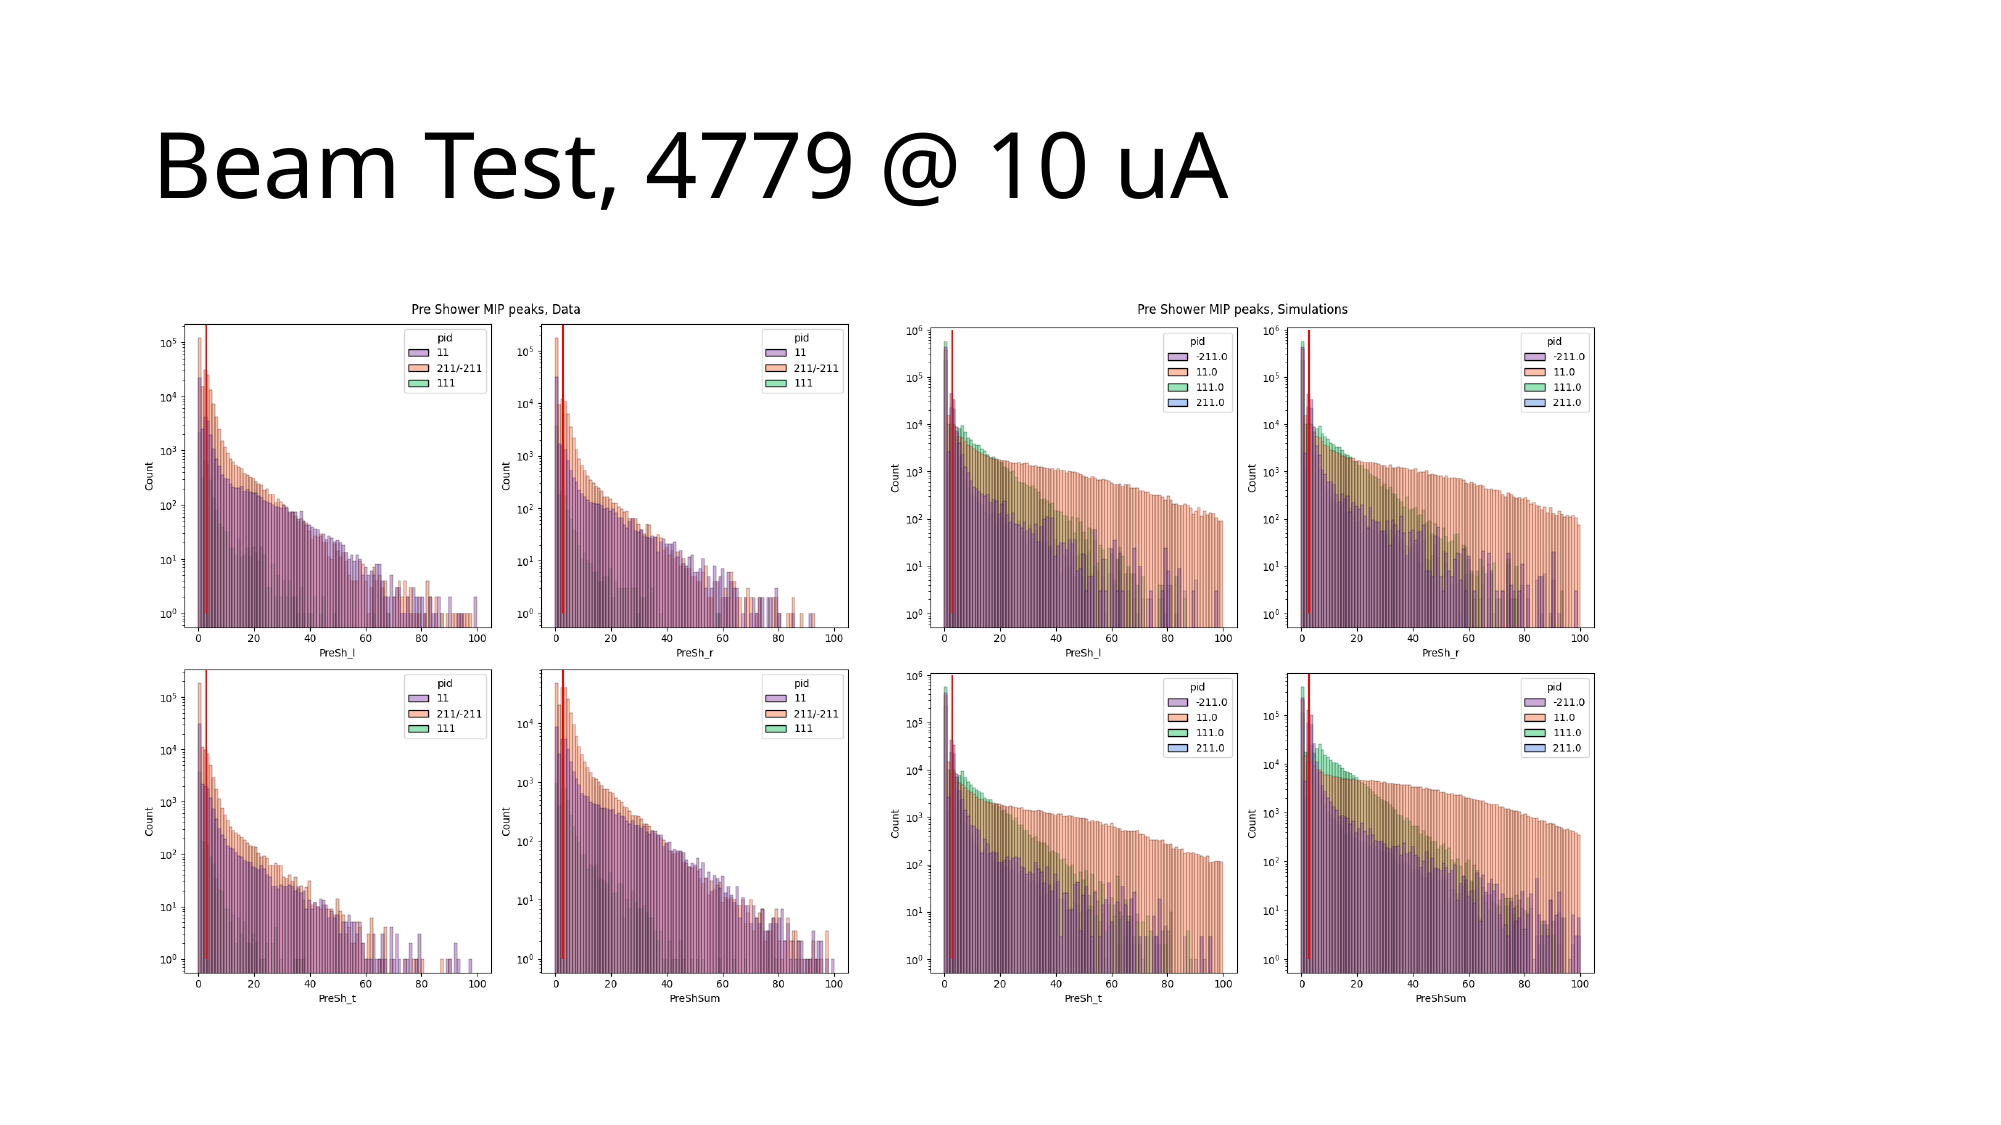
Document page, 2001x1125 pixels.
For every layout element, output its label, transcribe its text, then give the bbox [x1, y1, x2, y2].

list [136, 295, 856, 1011]
title Beam Test, 4779 @ 10 uA [137, 59, 1863, 278]
picture [882, 295, 1601, 1011]
